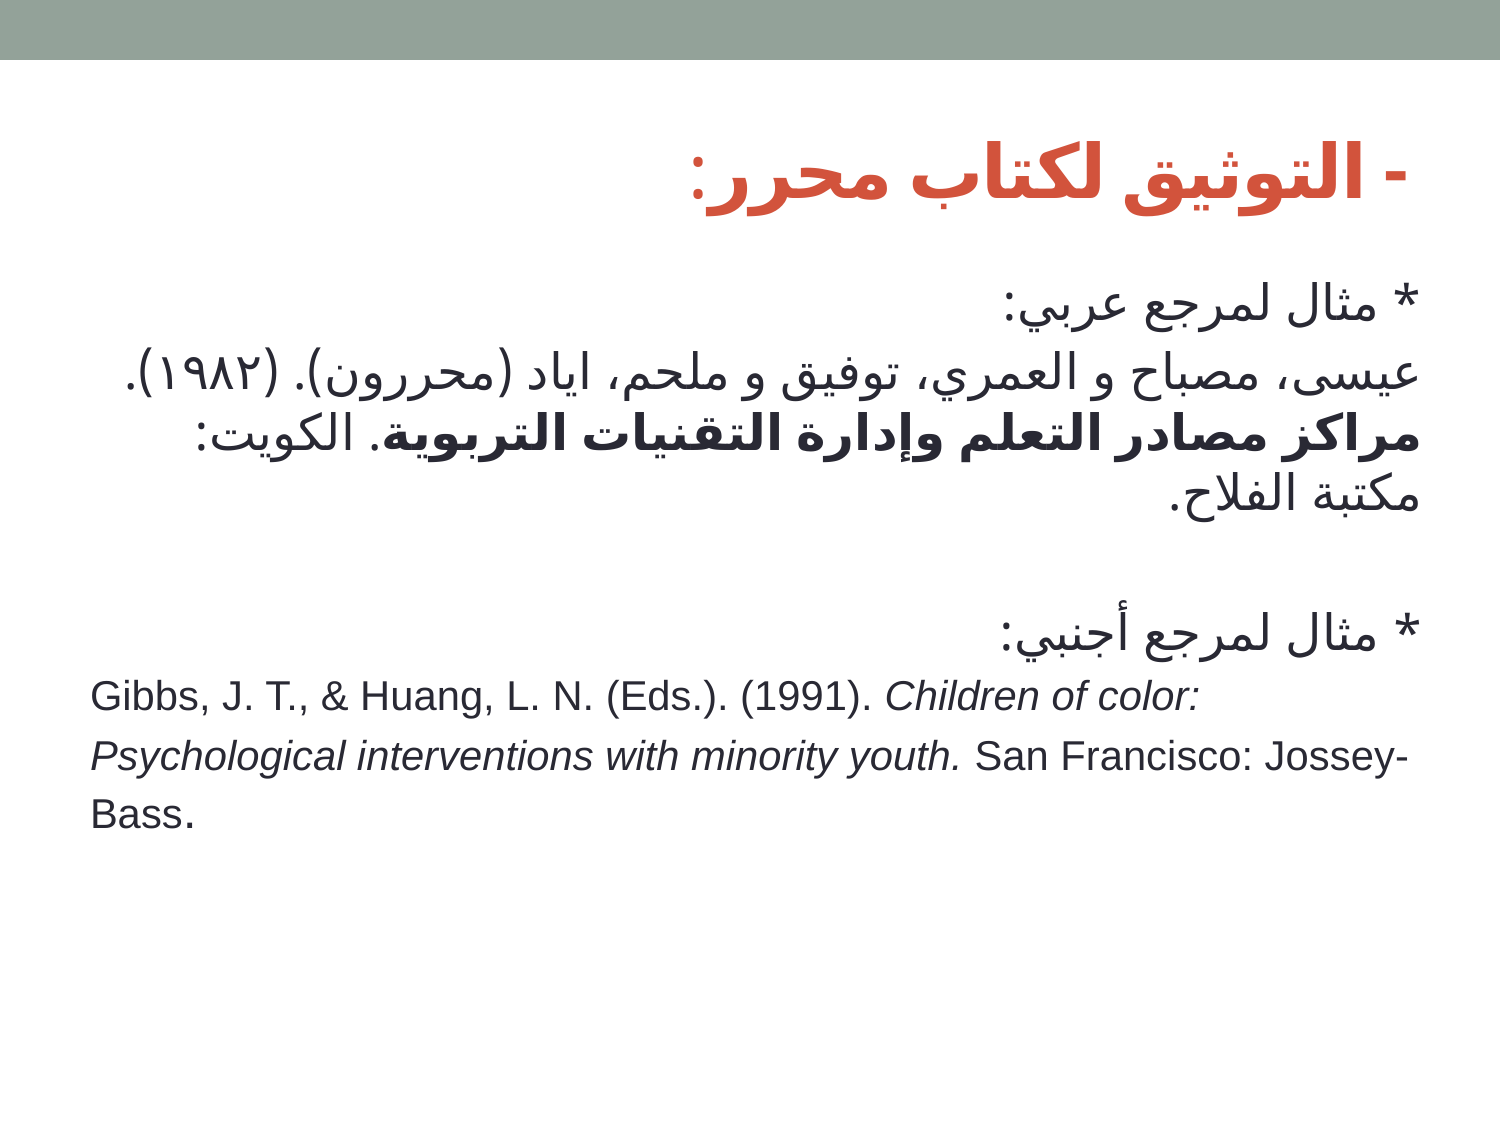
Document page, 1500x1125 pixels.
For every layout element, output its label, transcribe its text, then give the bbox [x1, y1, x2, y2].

list * مثال لمرجع عربي: عيسى، مصباح و العمري، توفيق و ملحم، اياد (محررون). (١٩٨٢). مراكز مصادر التعلم وإدارة التقنيات التربوية. الكويت: مكتبة الفلاح. * مثال لمرجع أجنبي: Gibbs, J. T., & Huang, L. N. (Eds.). (1991). Children of color: Psychological interventions with minority youth. San Francisco: Jossey-Bass. [75, 262, 1438, 1063]
title - التوثيق لكتاب محرر: [75, 87, 1425, 250]
